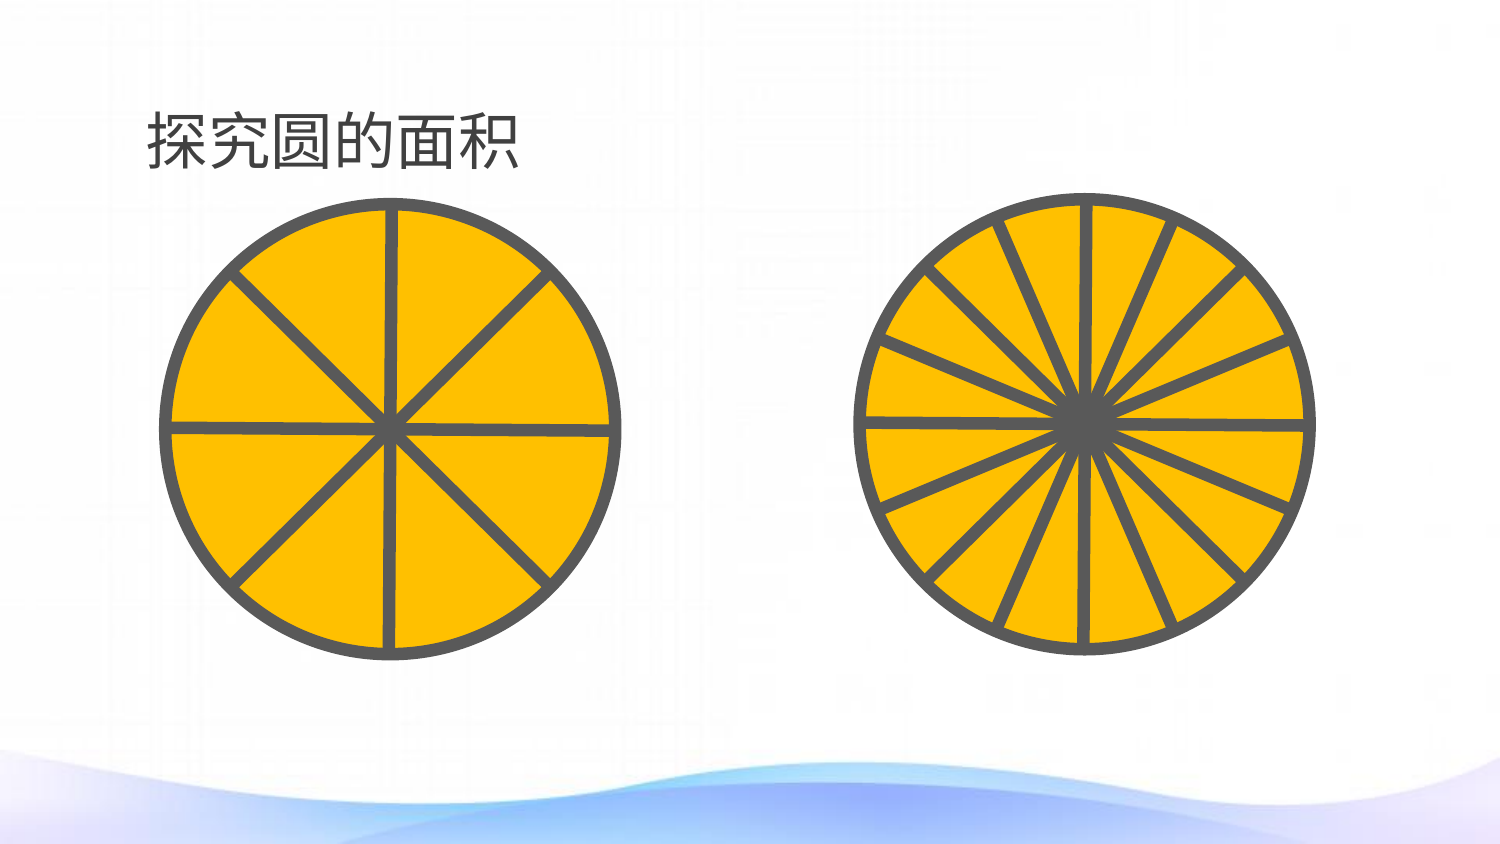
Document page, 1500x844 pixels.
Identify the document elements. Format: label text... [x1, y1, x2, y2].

picture [0, 0, 1500, 844]
text_box 探究圆的面积 [140, 98, 527, 180]
text_box [396, 437, 616, 655]
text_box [924, 266, 1245, 583]
text_box [1161, 219, 1290, 350]
text_box [990, 583, 1175, 650]
text_box [1000, 198, 1169, 266]
text_box [929, 219, 1009, 266]
text_box [859, 336, 924, 425]
text_box [874, 499, 1008, 629]
text_box [859, 429, 924, 505]
text_box [164, 203, 546, 655]
text_box [1245, 343, 1311, 506]
text_box [551, 273, 616, 424]
text_box [1161, 499, 1291, 631]
text_box [877, 261, 928, 349]
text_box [230, 271, 551, 588]
